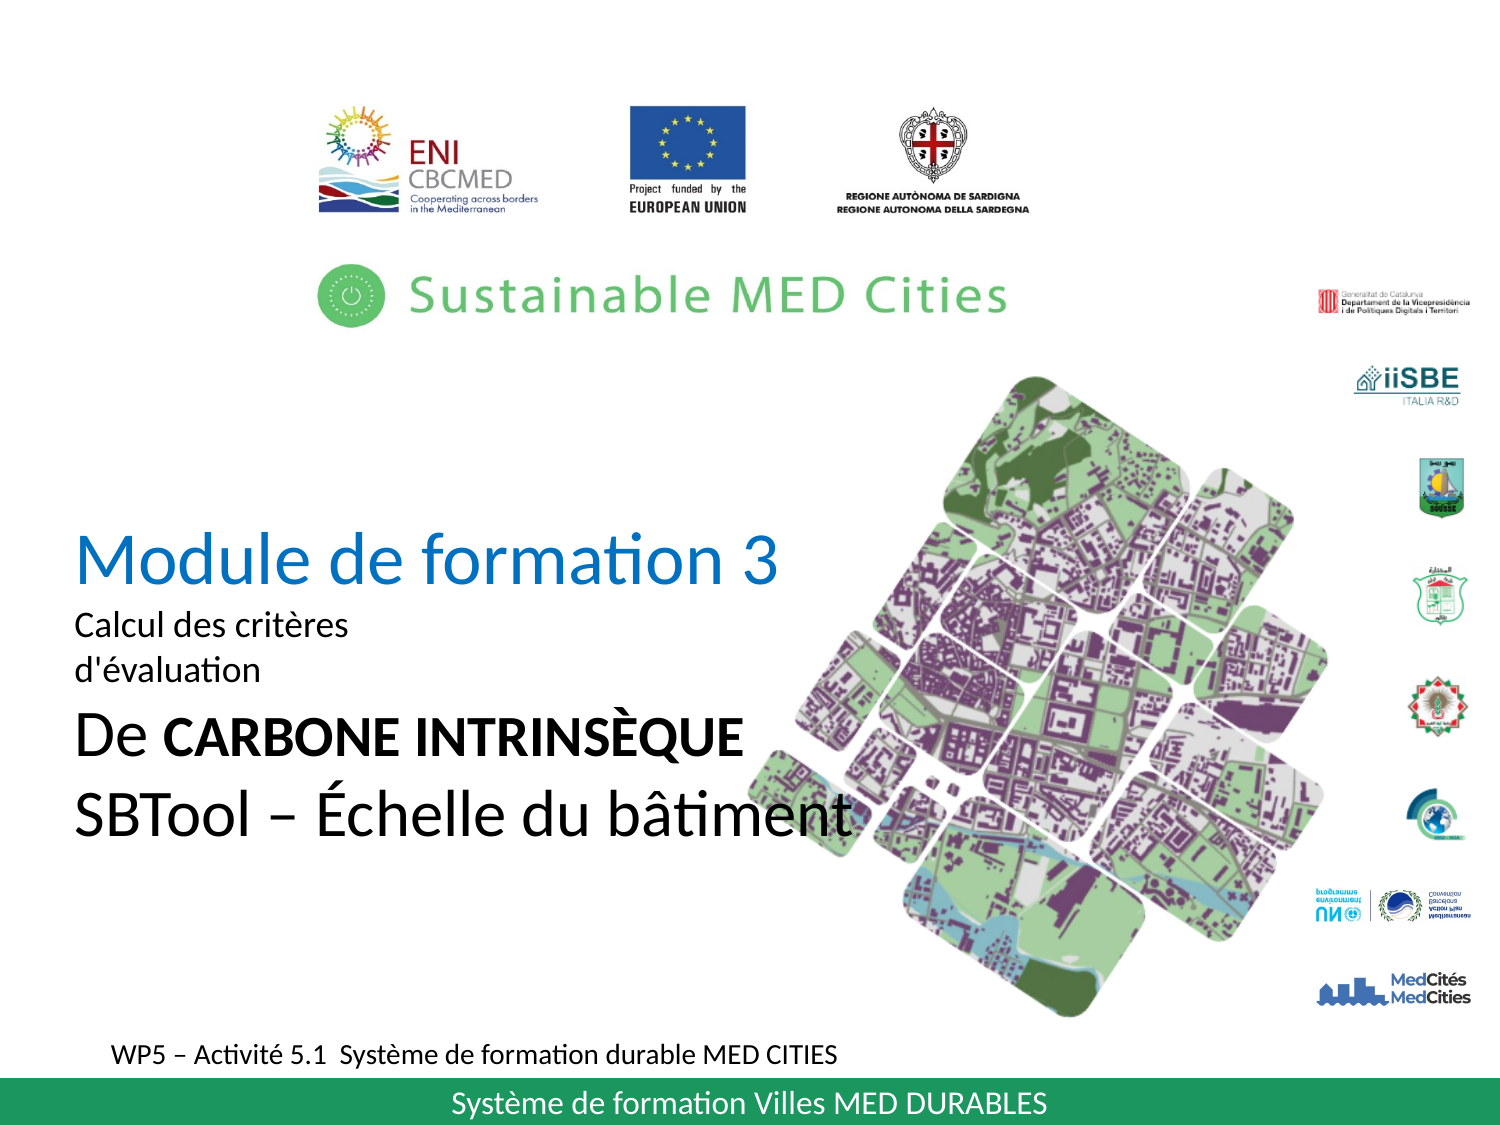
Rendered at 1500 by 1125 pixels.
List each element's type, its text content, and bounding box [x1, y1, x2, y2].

picture [1313, 279, 1474, 321]
picture [1346, 363, 1474, 411]
picture [1396, 786, 1474, 847]
picture [1414, 455, 1474, 523]
subtitle Module de formation 3 Calcul des critères d'évaluation De CARBONE INTRINSÈQUE SBTool – Échelle du bâtiment [59, 502, 1129, 916]
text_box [0, 1027, 1500, 1125]
picture [1313, 885, 1474, 924]
picture [1313, 970, 1474, 1008]
picture [284, 84, 1486, 1027]
